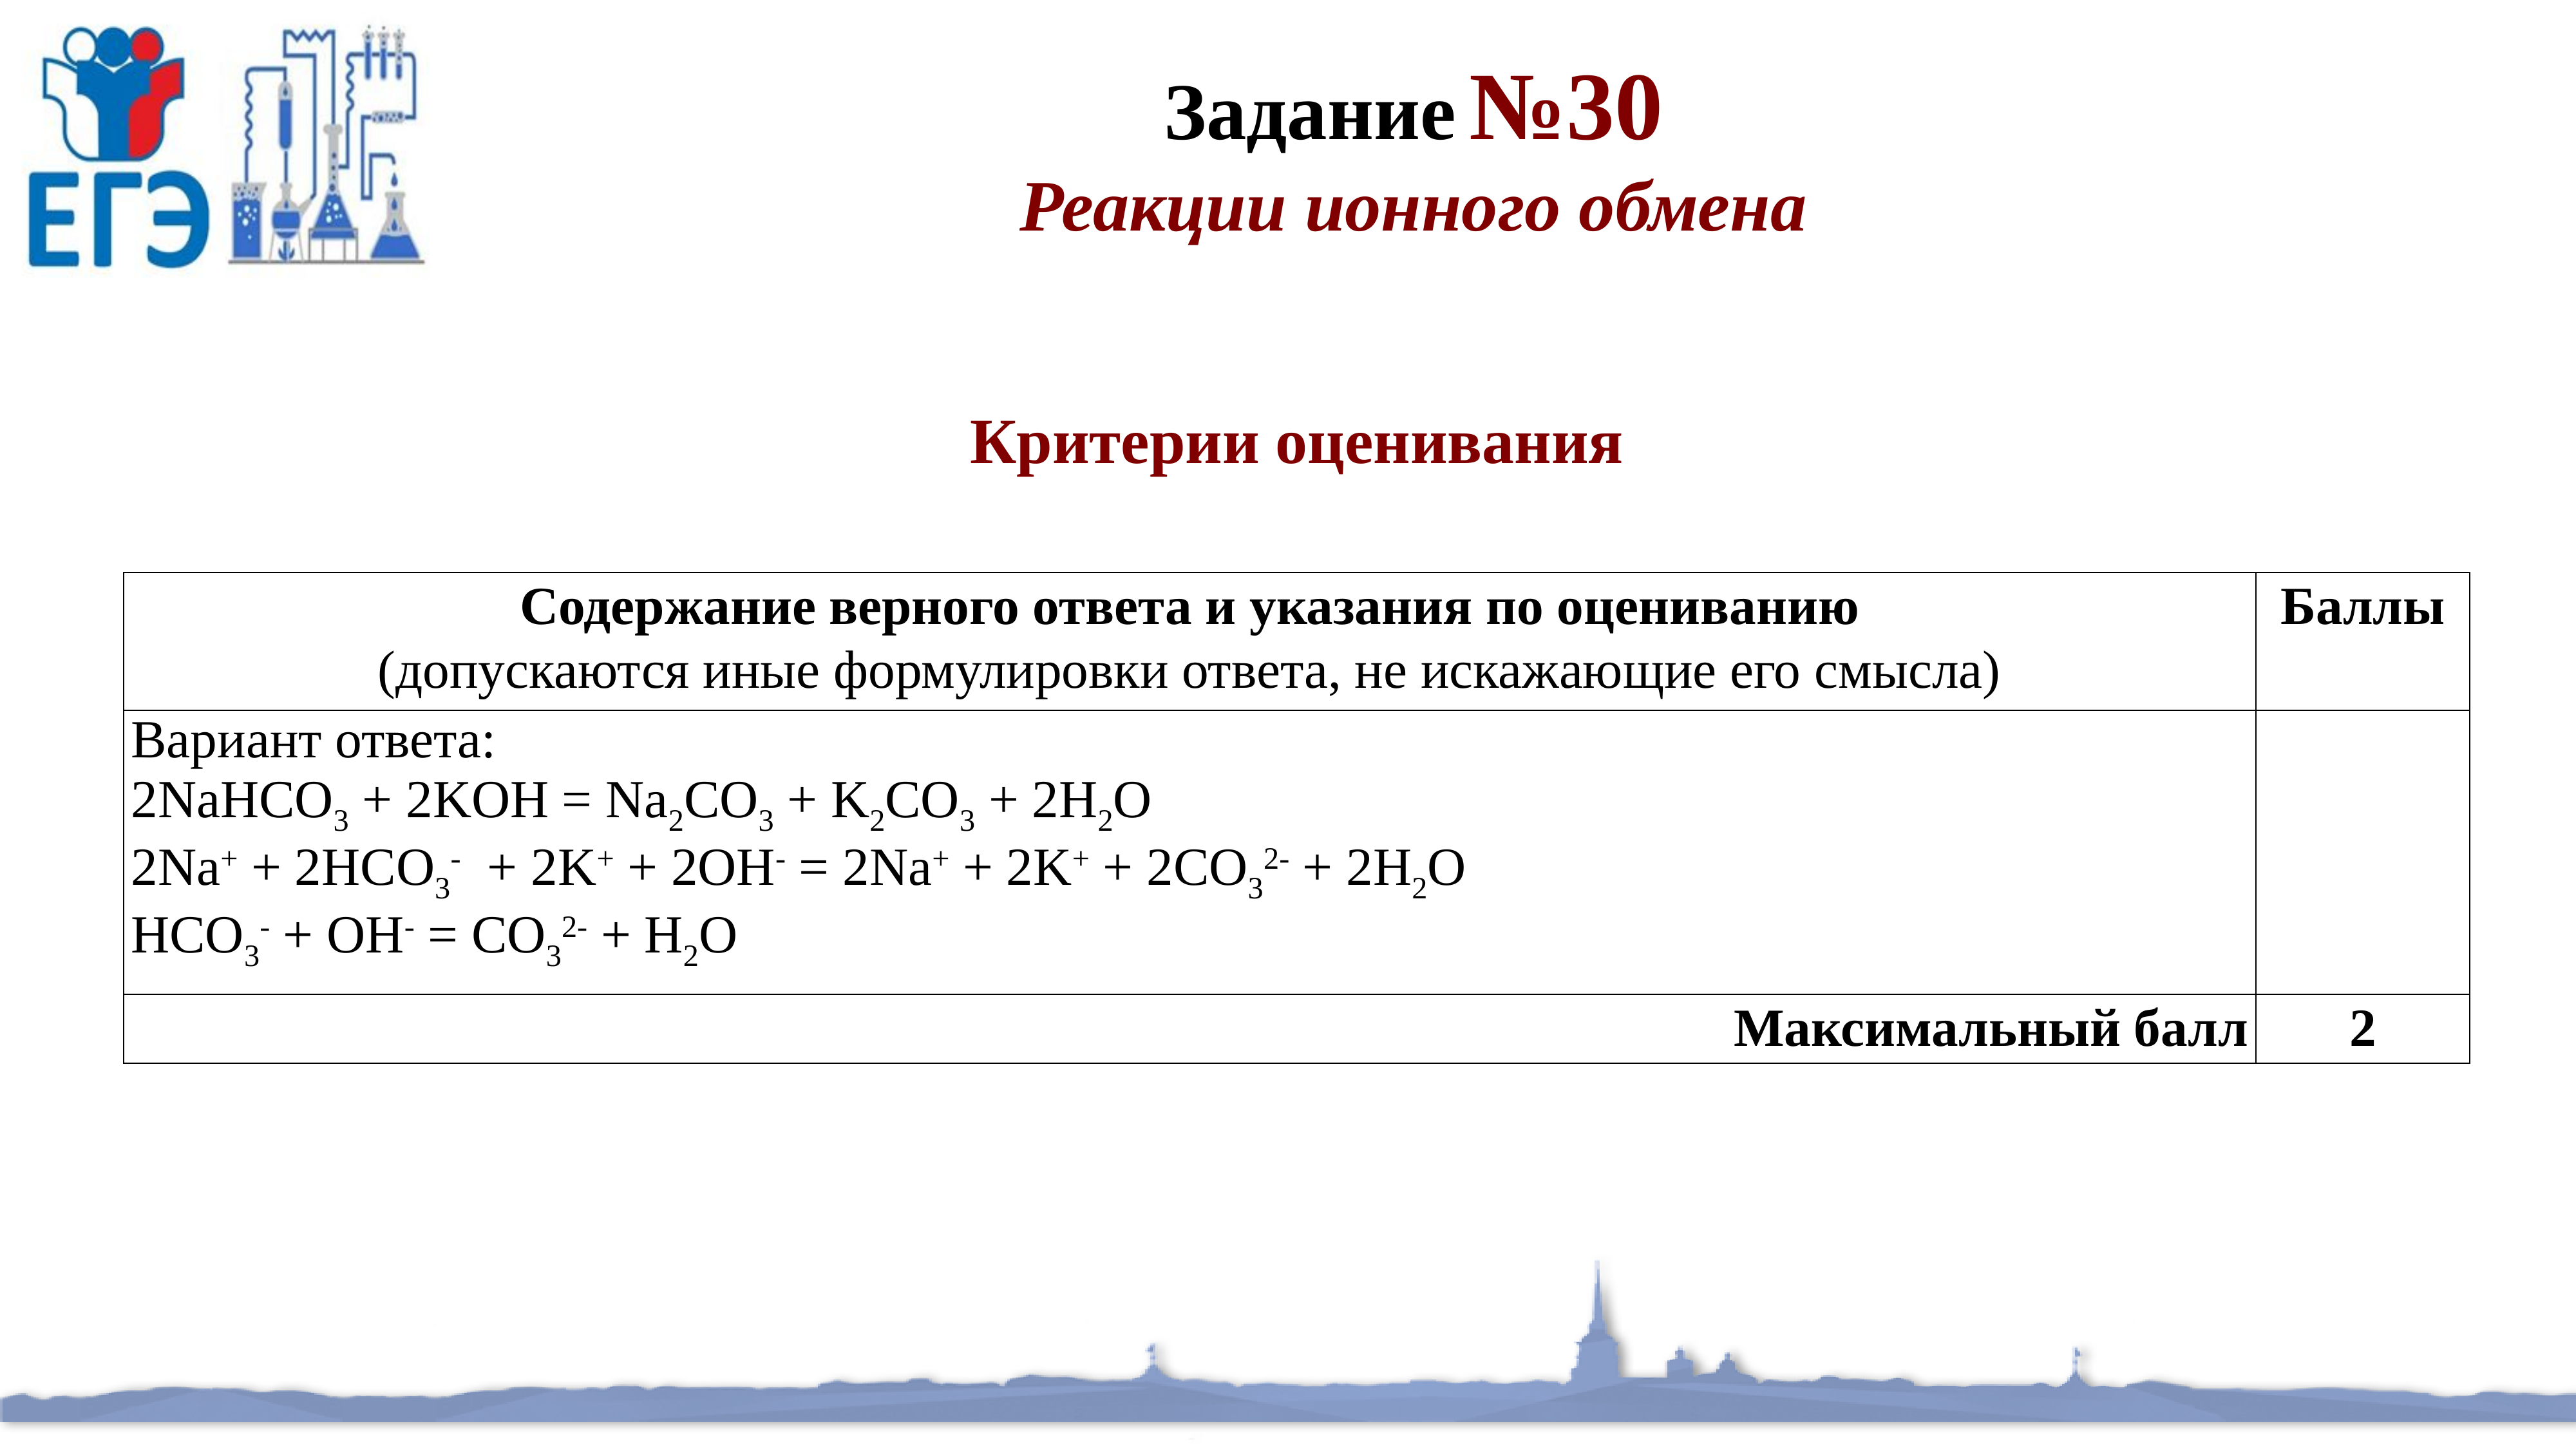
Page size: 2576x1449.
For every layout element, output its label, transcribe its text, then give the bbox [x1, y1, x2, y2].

table_header Содержание верного ответа и указания по оцениванию (допускаются иные формулировки ответа, не искажающие его смысла) [124, 573, 2255, 710]
picture [0, 0, 449, 290]
table_cell Вариант ответа: 2NaHCO3 + 2KOH = Na2CO3 + K2CO3 + 2H2O 2Na+ + 2HCO3- + 2K+ + 2OH- = 2Na+ + 2K+ + 2CO32- + 2H2O HCO3- + OH- = CO32- + H2O [124, 711, 2255, 994]
table_cell [2257, 711, 2469, 994]
text_box Задание №30 Реакции ионного обмена [519, 37, 2307, 251]
picture [0, 1259, 2576, 1440]
text_box Критерии оценивания [224, 393, 2370, 481]
table_cell Максимальный балл [124, 995, 2255, 1063]
table_header Баллы [2257, 573, 2469, 710]
table_cell 2 [2257, 995, 2469, 1063]
